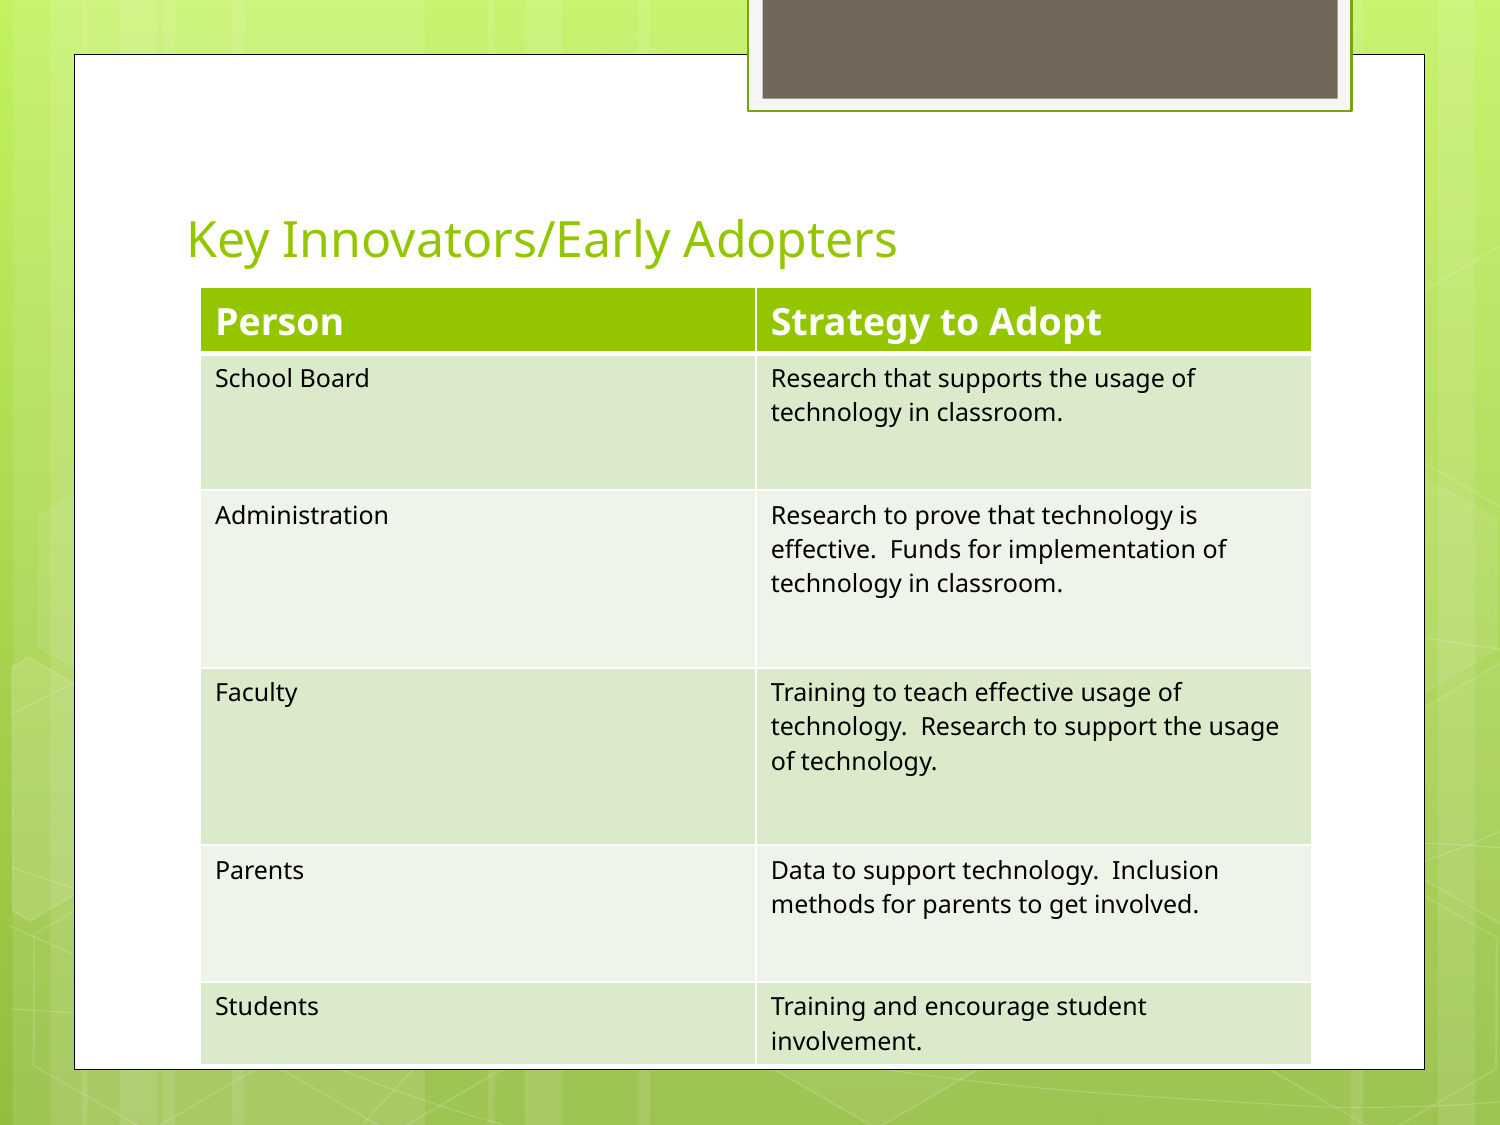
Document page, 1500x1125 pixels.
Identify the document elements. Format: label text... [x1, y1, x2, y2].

table_cell Parents [201, 846, 755, 981]
table_cell Faculty [201, 669, 755, 844]
title Key Innovators/Early Adopters [171, 168, 1324, 275]
table_header Strategy to Adopt [757, 288, 1311, 351]
table_cell Administration [201, 491, 755, 667]
table_cell Data to support technology. Inclusion methods for parents to get involved. [757, 846, 1311, 981]
table_header Person [201, 288, 755, 351]
table_cell Training to teach effective usage of technology. Research to support the usage of technology. [757, 669, 1311, 844]
table_cell Training and encourage student involvement. [757, 983, 1311, 1064]
table_cell Research that supports the usage of technology in classroom. [757, 356, 1311, 489]
table_cell Research to prove that technology is effective. Funds for implementation of technology in classroom. [757, 491, 1311, 667]
table_cell Students [201, 983, 755, 1064]
table_cell School Board [201, 356, 755, 489]
